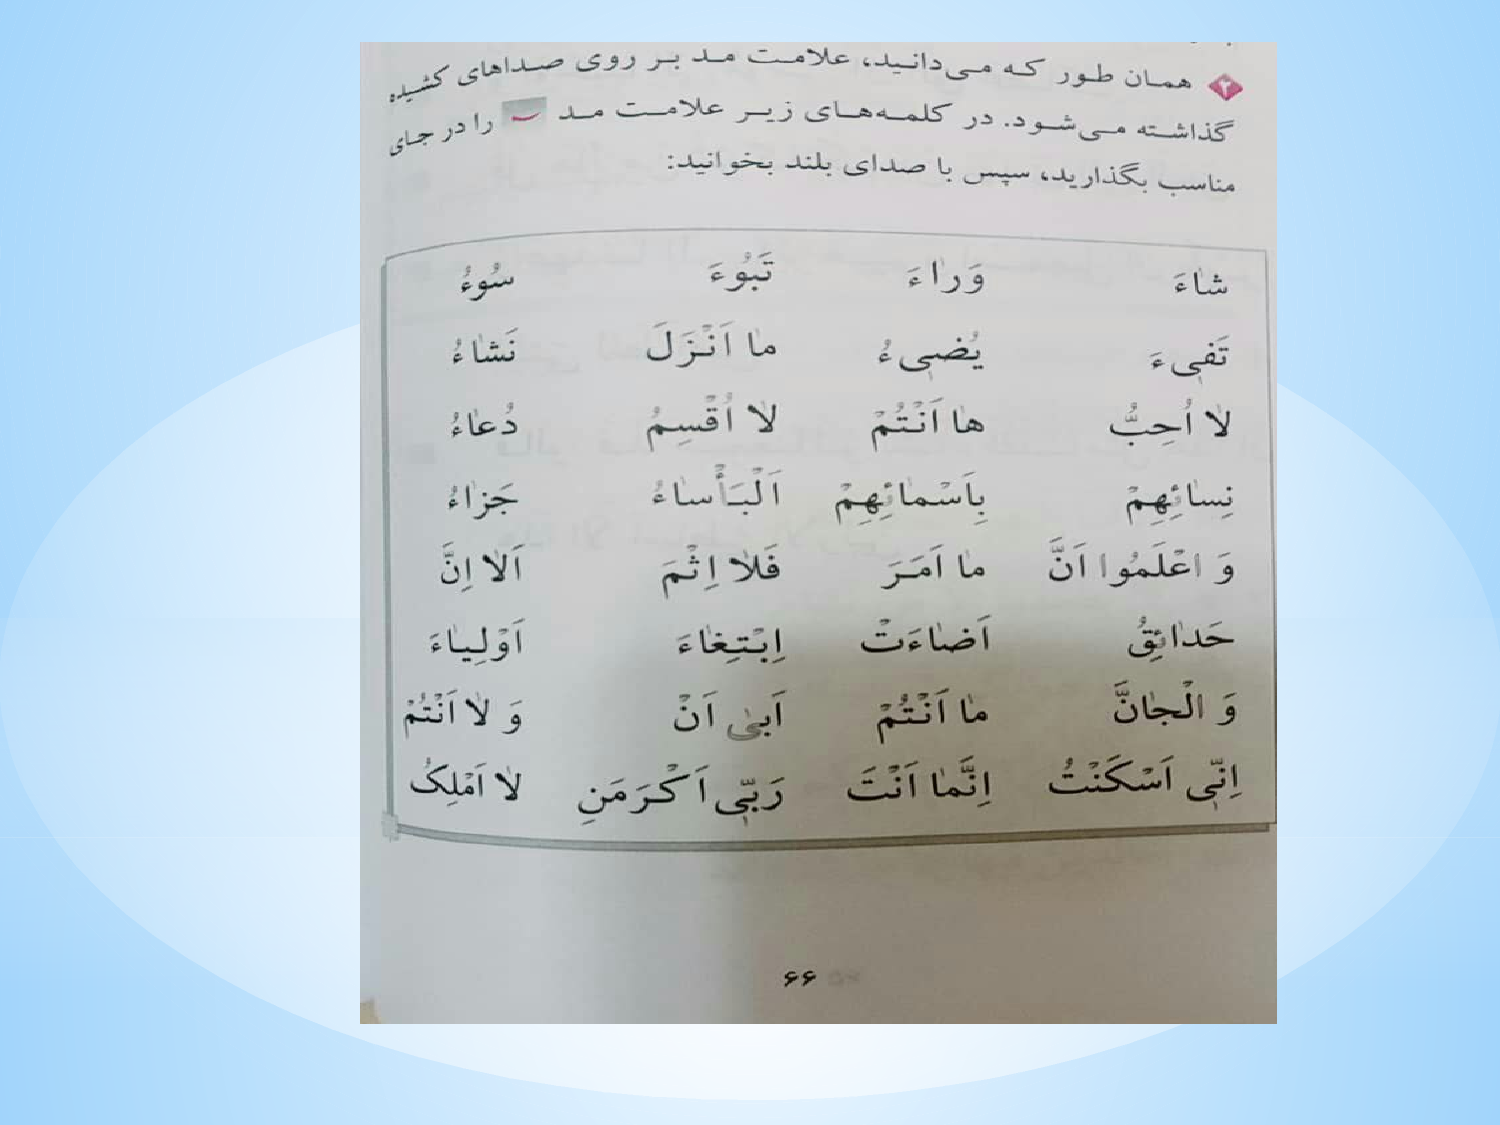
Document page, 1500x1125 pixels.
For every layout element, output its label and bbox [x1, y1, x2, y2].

list [359, 42, 1277, 1024]
